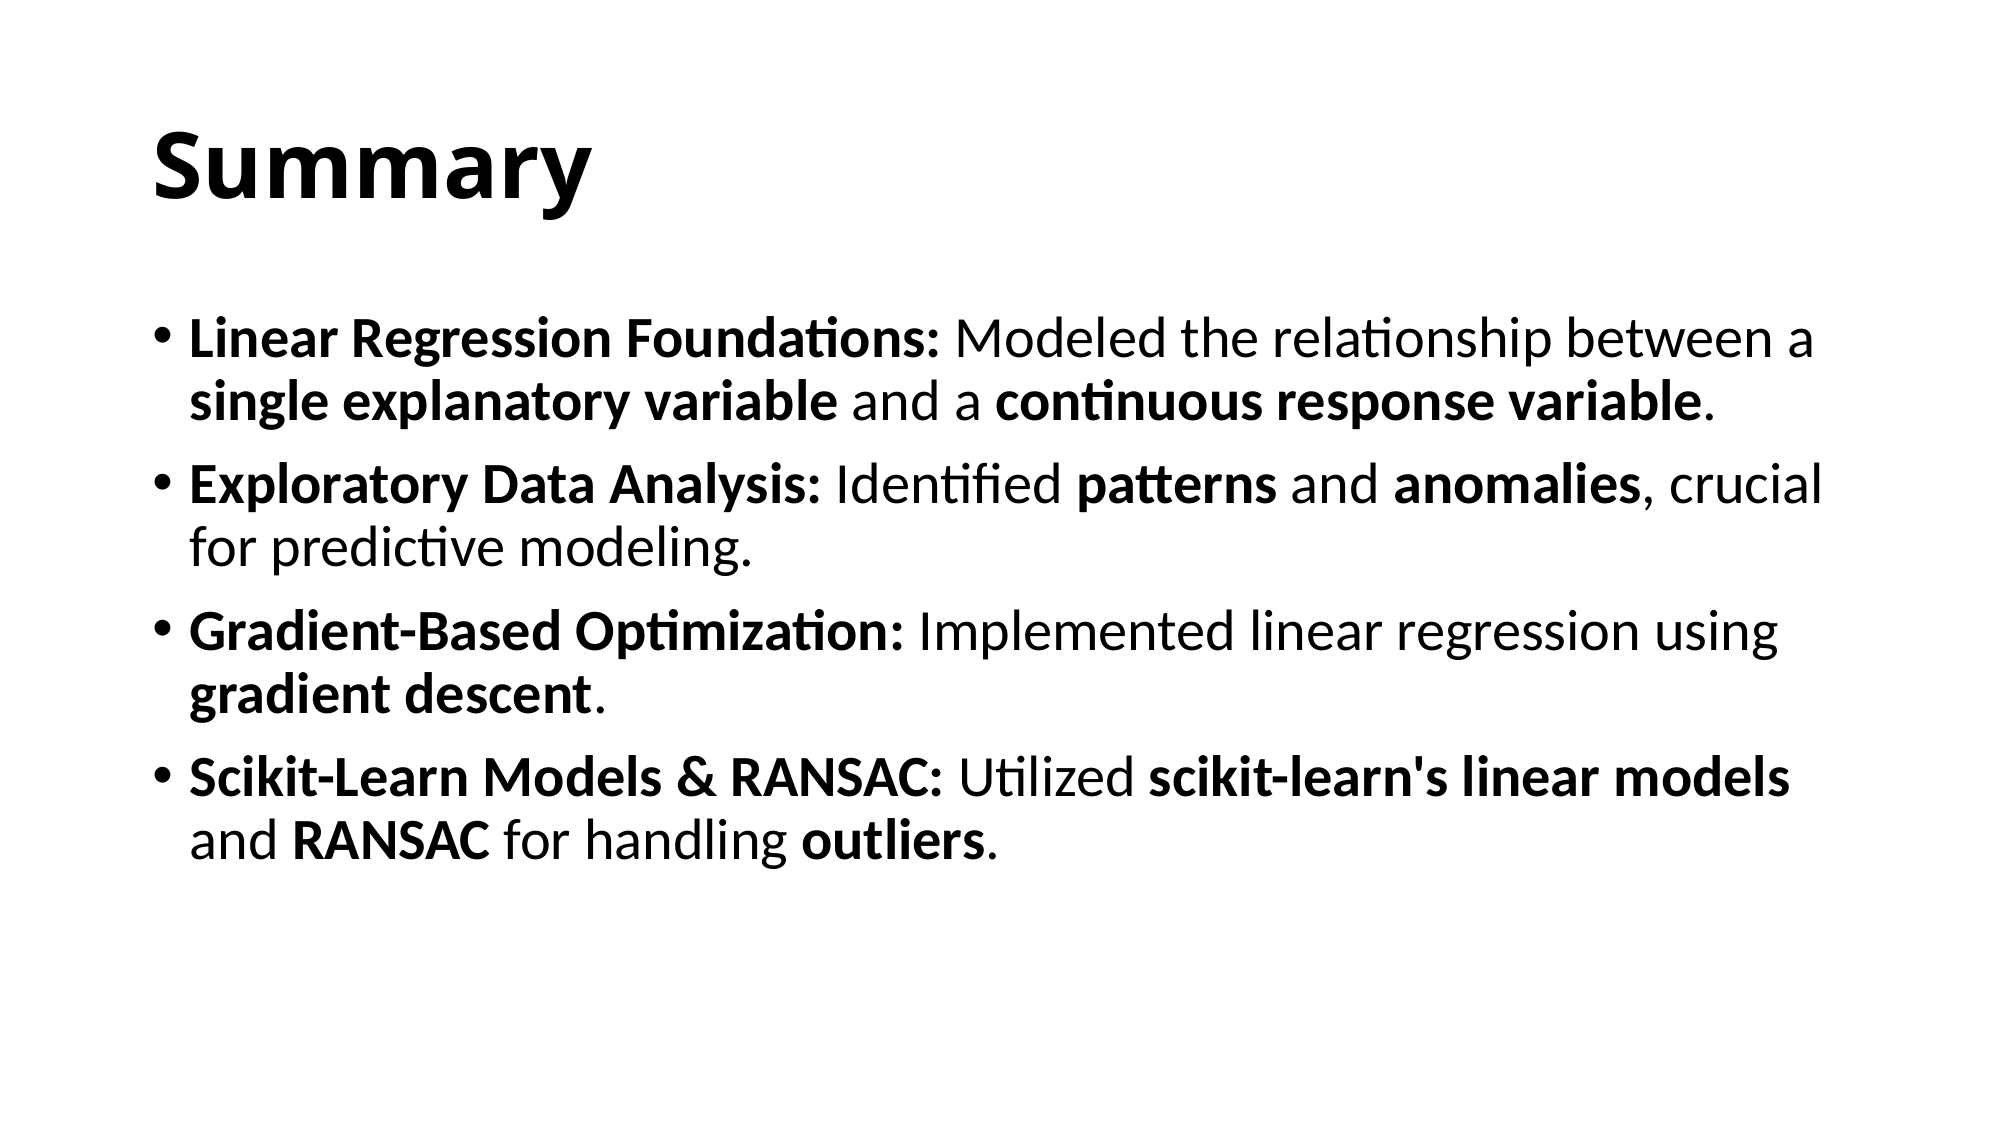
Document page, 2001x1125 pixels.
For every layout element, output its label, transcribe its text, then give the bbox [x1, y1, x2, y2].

list Linear Regression Foundations: Modeled the relationship between a single explanatory variable and a continuous response variable. Exploratory Data Analysis: Identified patterns and anomalies, crucial for predictive modeling. Gradient-Based Optimization: Implemented linear regression using gradient descent. Scikit-Learn Models & RANSAC: Utilized scikit-learn's linear models and RANSAC for handling outliers. [137, 299, 1863, 1014]
title Summary [137, 59, 1863, 278]
